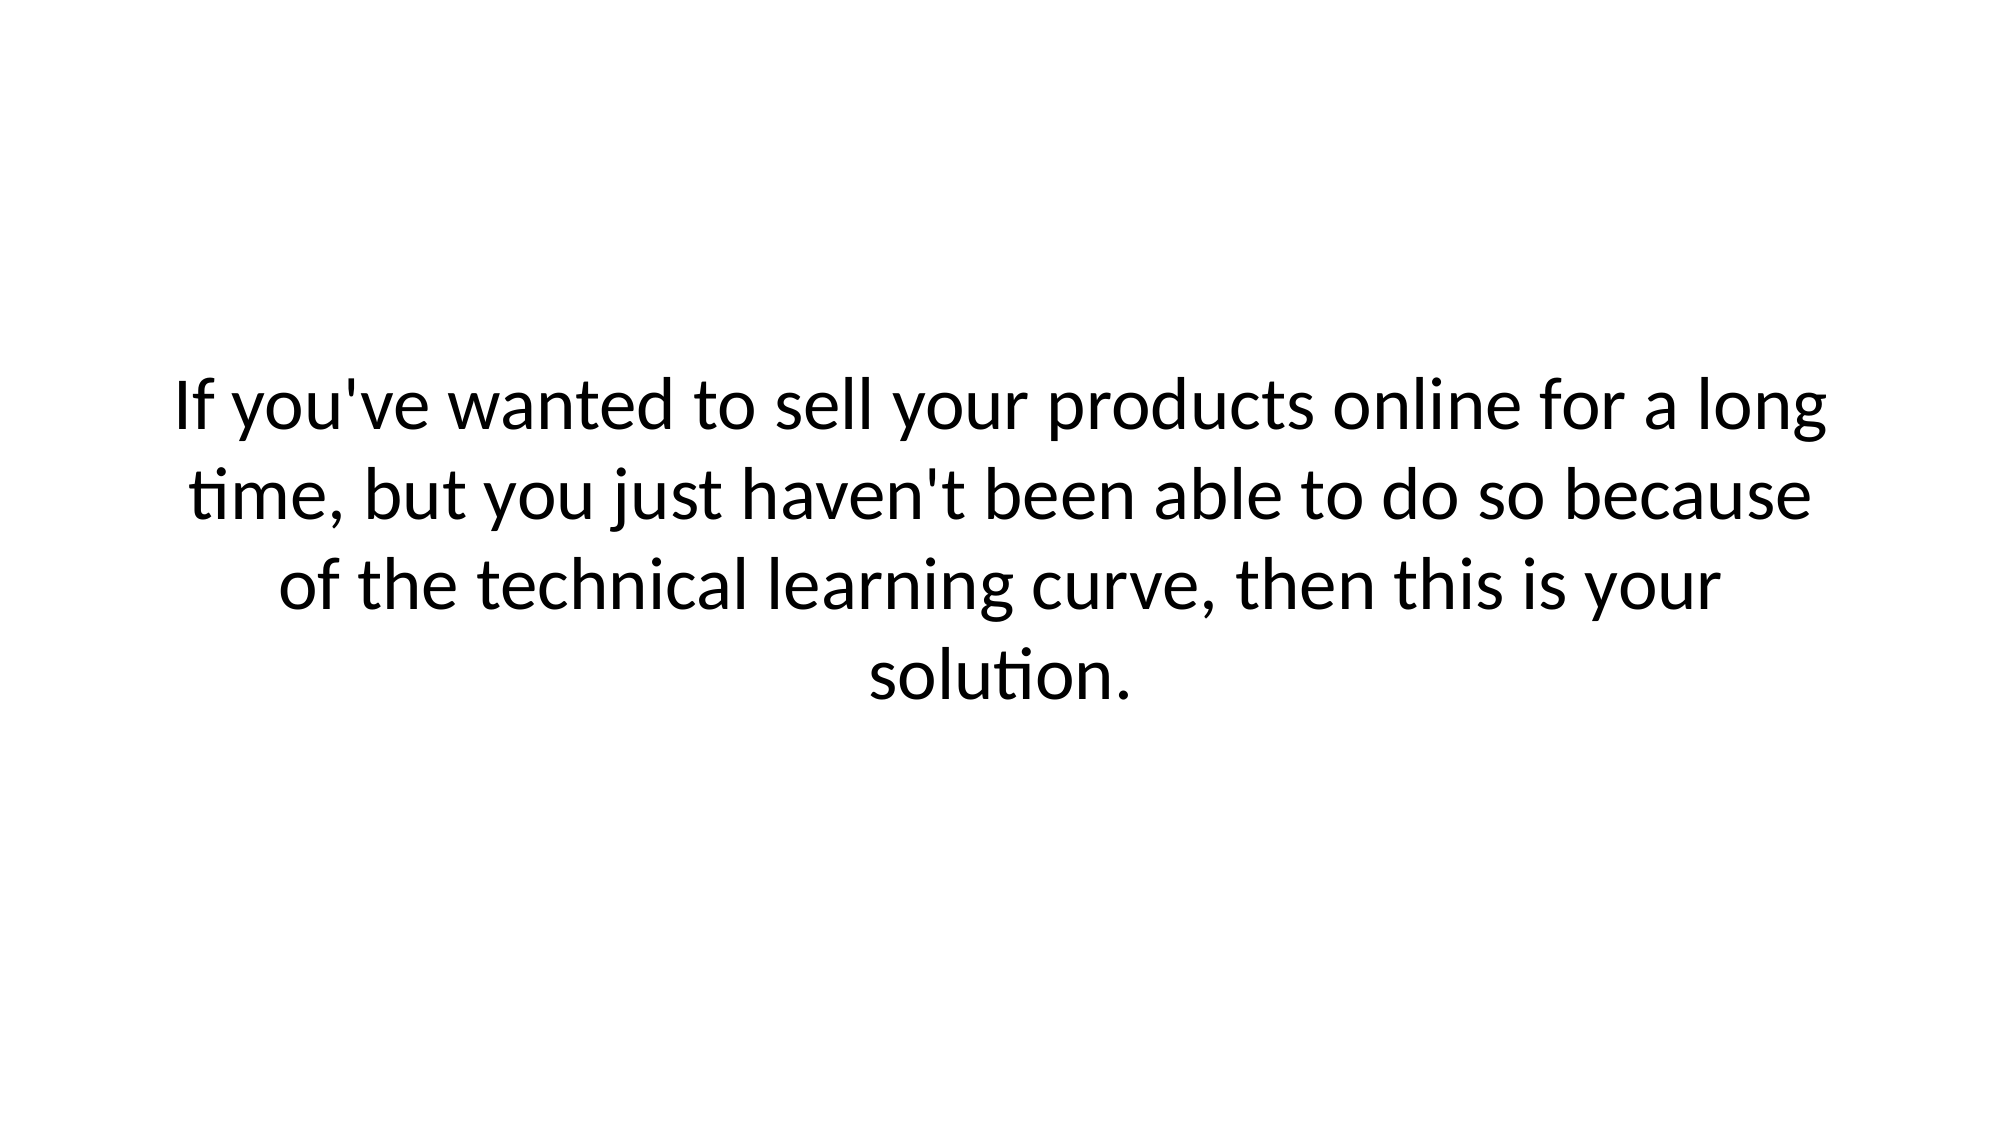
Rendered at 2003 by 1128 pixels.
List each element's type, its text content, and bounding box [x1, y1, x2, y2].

title If you've wanted to sell your products online for a long time, but you just haven't been able to do so because of the technical learning curve, then this is your solution. [149, 287, 1853, 782]
